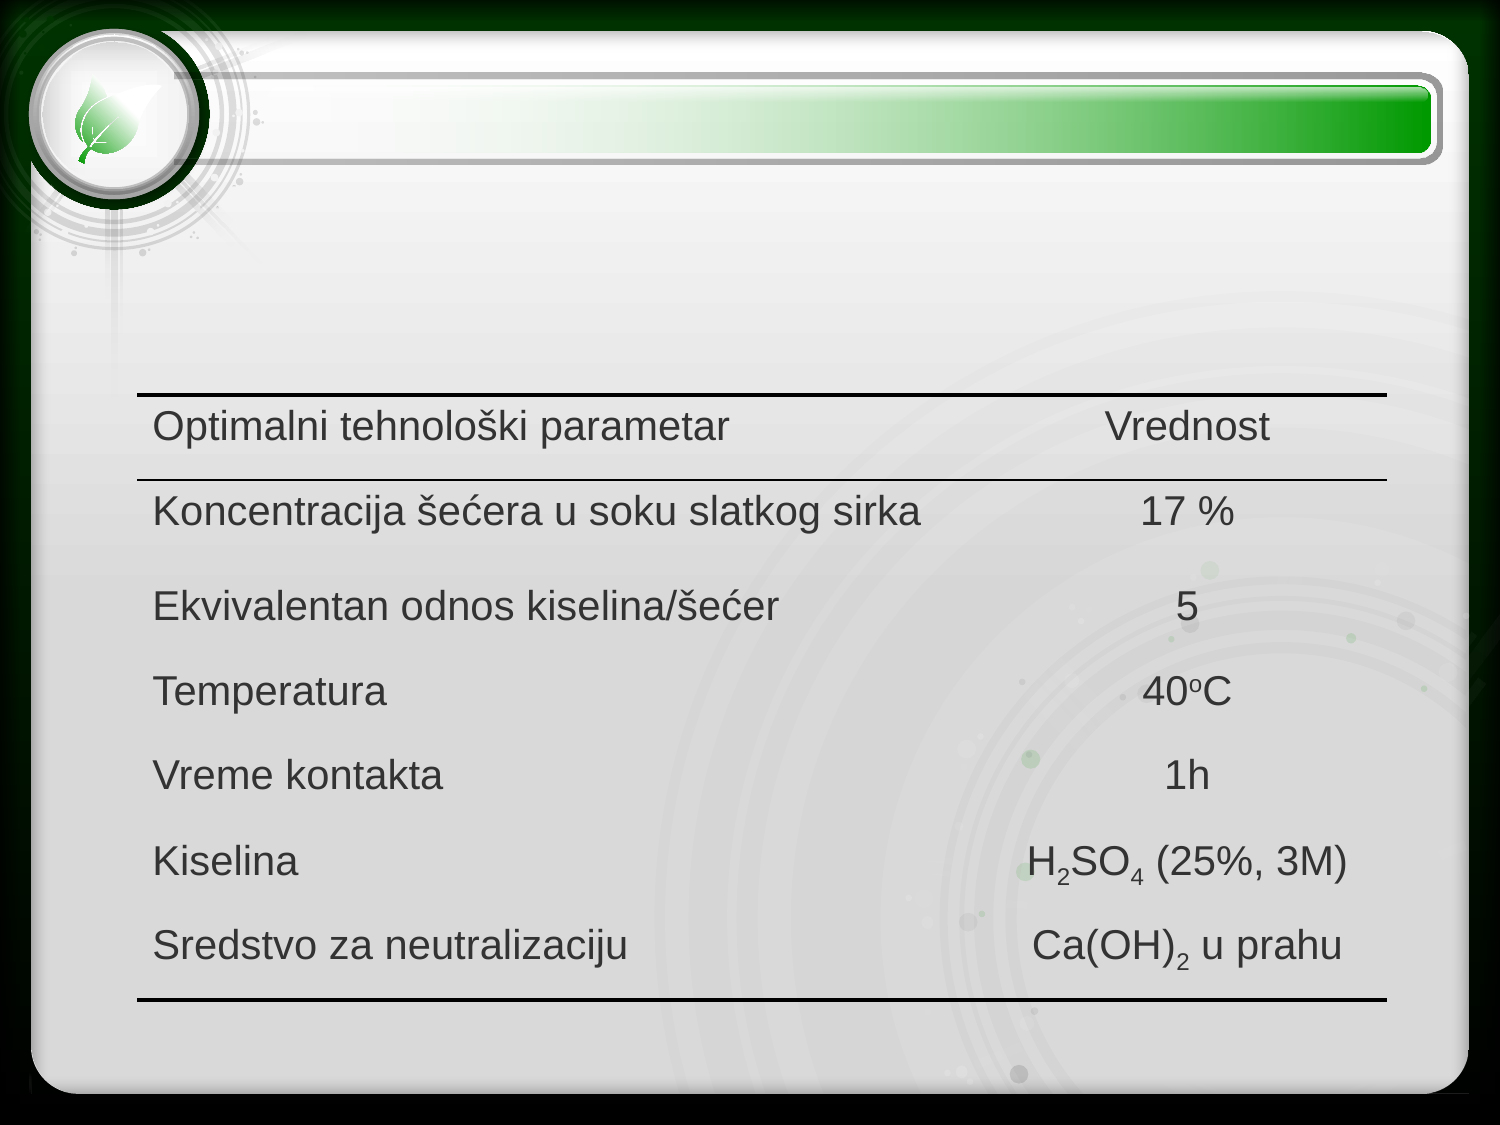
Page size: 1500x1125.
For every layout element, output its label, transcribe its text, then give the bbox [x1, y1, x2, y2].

table_cell Vreme kontakta [137, 745, 987, 830]
table_cell Koncentracija šećera u soku slatkog sirka [137, 481, 987, 575]
table_cell Ekvivalentan odnos kiselina/šećer [137, 575, 987, 660]
table_cell H2SO4 (25%, 3M) [987, 830, 1387, 915]
table_header Optimalni tehnološki parametar [137, 397, 987, 479]
table_cell 40oC [987, 660, 1387, 745]
table_cell Kiselina [137, 830, 987, 915]
table_cell Sredstvo za neutralizaciju [137, 915, 987, 998]
table_cell 5 [987, 575, 1387, 660]
table_cell 17 % [987, 481, 1387, 575]
table_header Vrednost [987, 397, 1387, 479]
table_cell 1h [987, 745, 1387, 830]
table_cell Ca(OH)2 u prahu [987, 915, 1387, 998]
table_cell Temperatura [137, 660, 987, 745]
